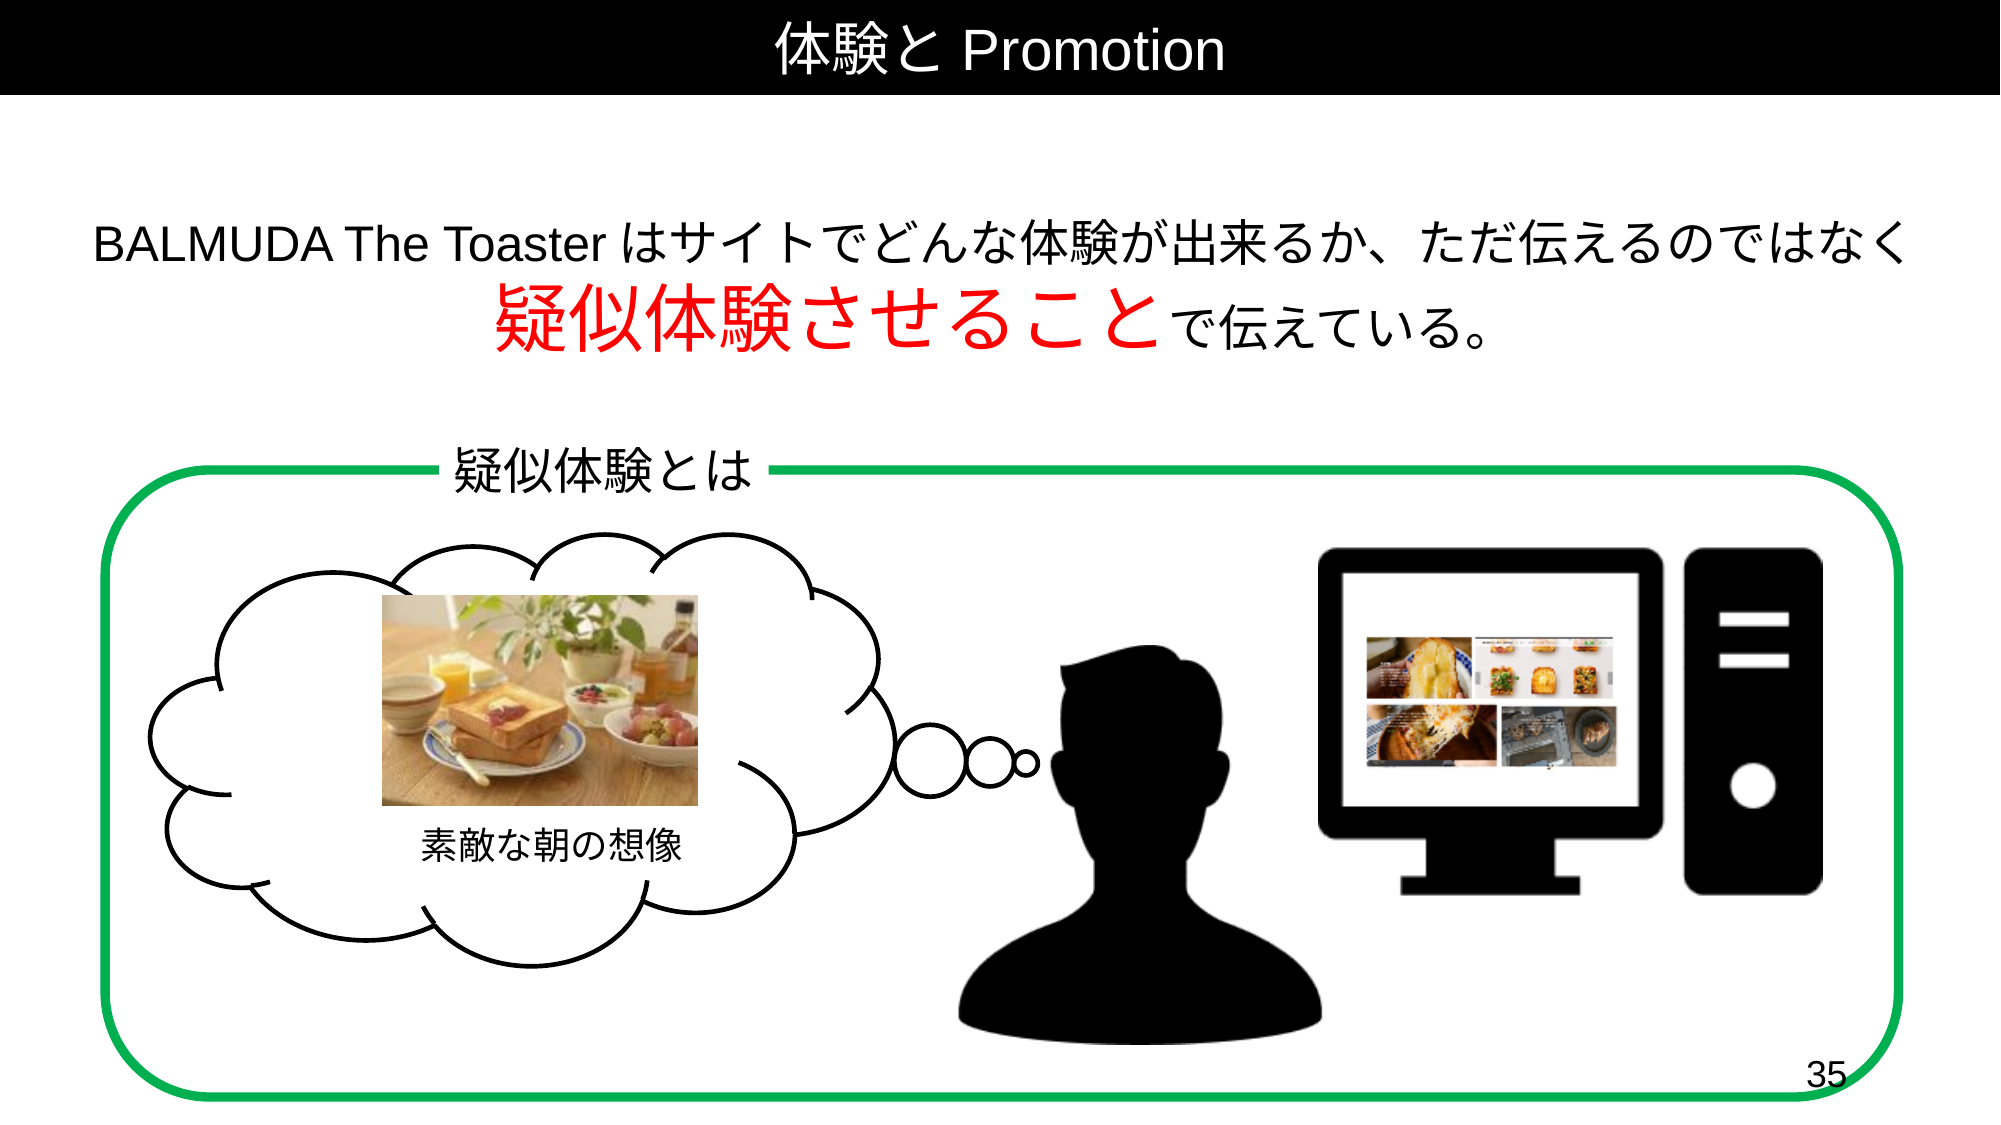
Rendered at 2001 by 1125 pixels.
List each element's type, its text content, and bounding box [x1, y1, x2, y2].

text_box 素敵な朝の想像 [406, 814, 699, 875]
text_box BALMUDA The Toasterはサイトでどんな体験が出来るか、ただ伝えるのではなく 疑似体験させることで伝えている。 [77, 204, 1932, 369]
text_box 疑似体験とは [439, 432, 769, 507]
picture [940, 469, 1823, 1046]
picture [382, 595, 698, 806]
text_box 体験とPromotion [0, 0, 2000, 95]
slide_number 35 [1412, 1042, 1863, 1103]
text_box [105, 469, 1899, 1098]
text_box [150, 534, 940, 967]
